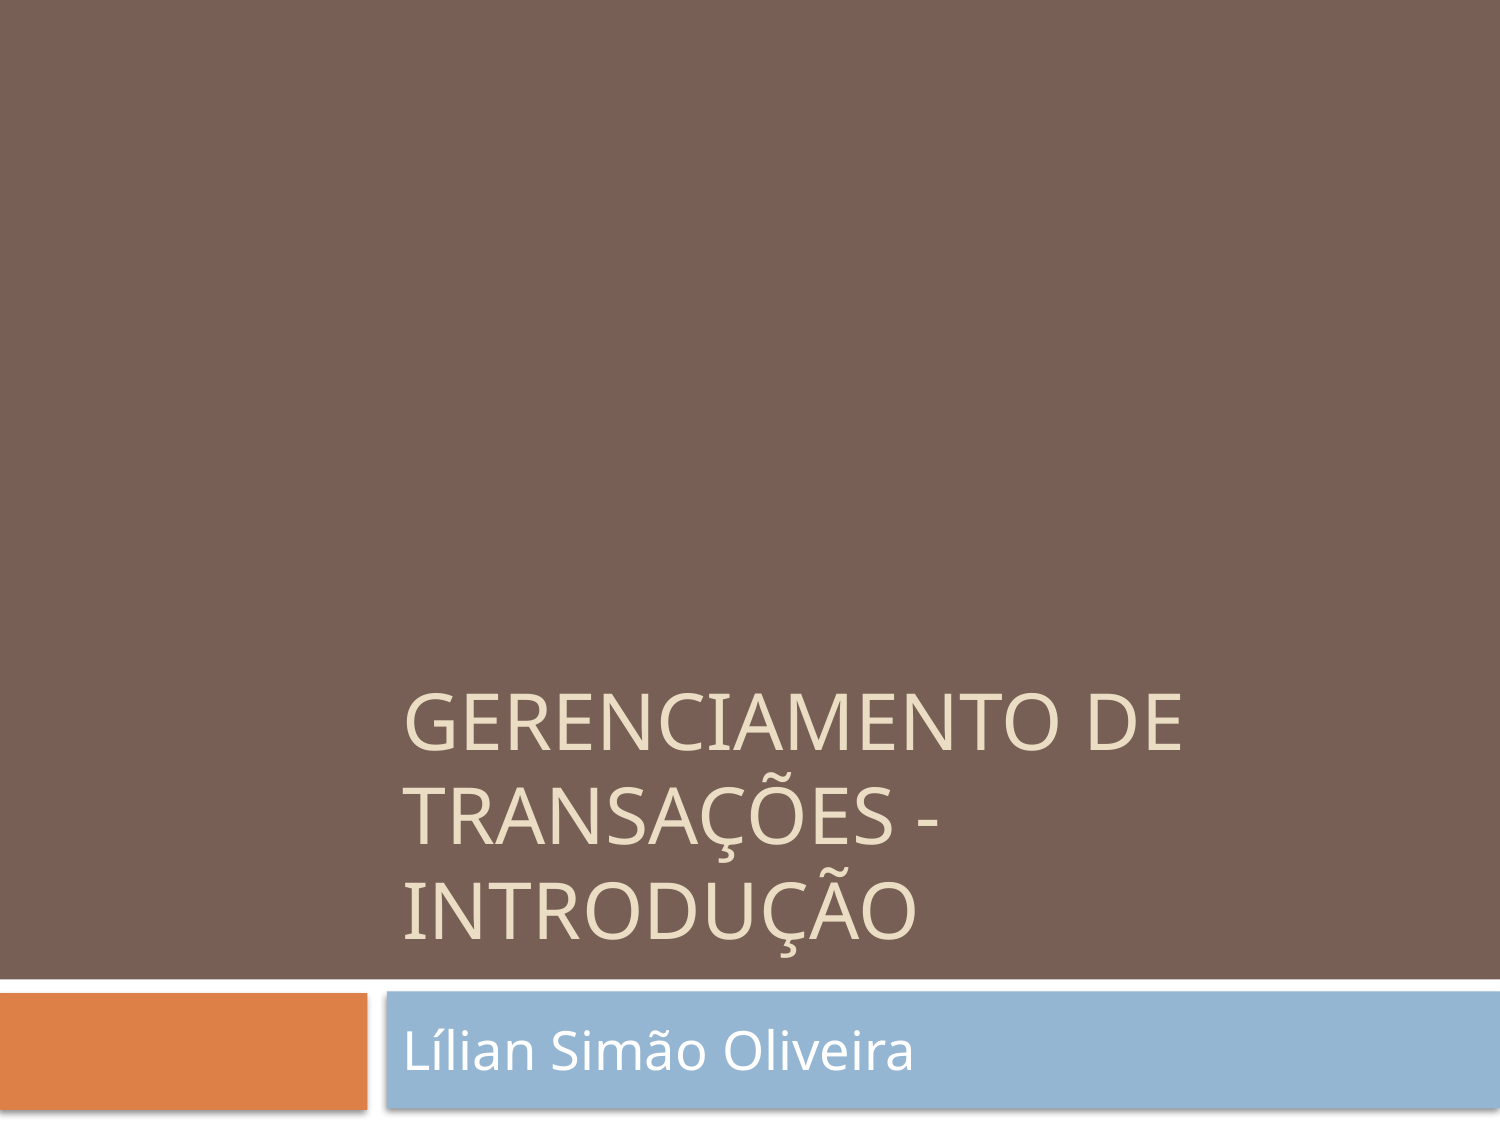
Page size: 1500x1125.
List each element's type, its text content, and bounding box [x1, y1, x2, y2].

subtitle Lílian Simão Oliveira [387, 992, 1488, 1105]
title Gerenciamento de Transações - Introdução [387, 662, 1450, 963]
